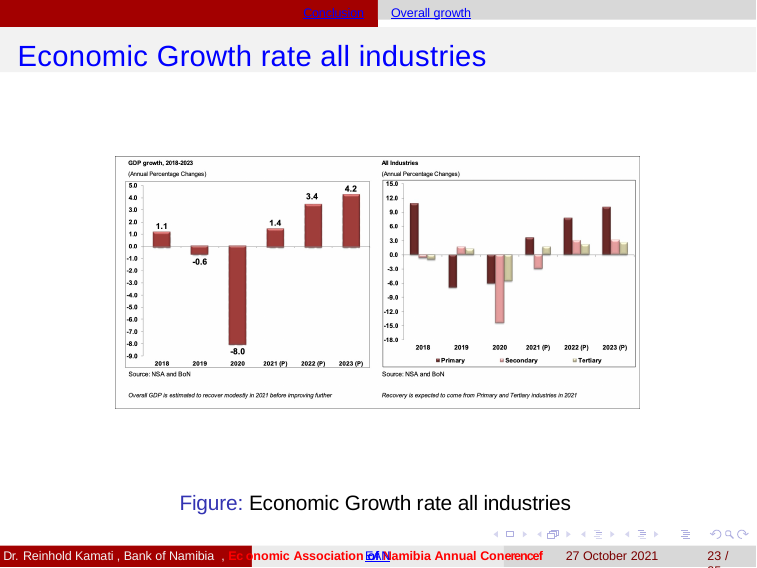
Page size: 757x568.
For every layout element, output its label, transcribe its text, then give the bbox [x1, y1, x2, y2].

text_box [0, 545, 757, 568]
picture [115, 155, 641, 409]
text_box Economic Growth rate all industries [0, 27, 756, 73]
text_box Conclusion [301, 2, 368, 20]
text_box Figure: Economic Growth rate all industries [177, 487, 579, 515]
text_box Overall growth [377, 0, 756, 20]
